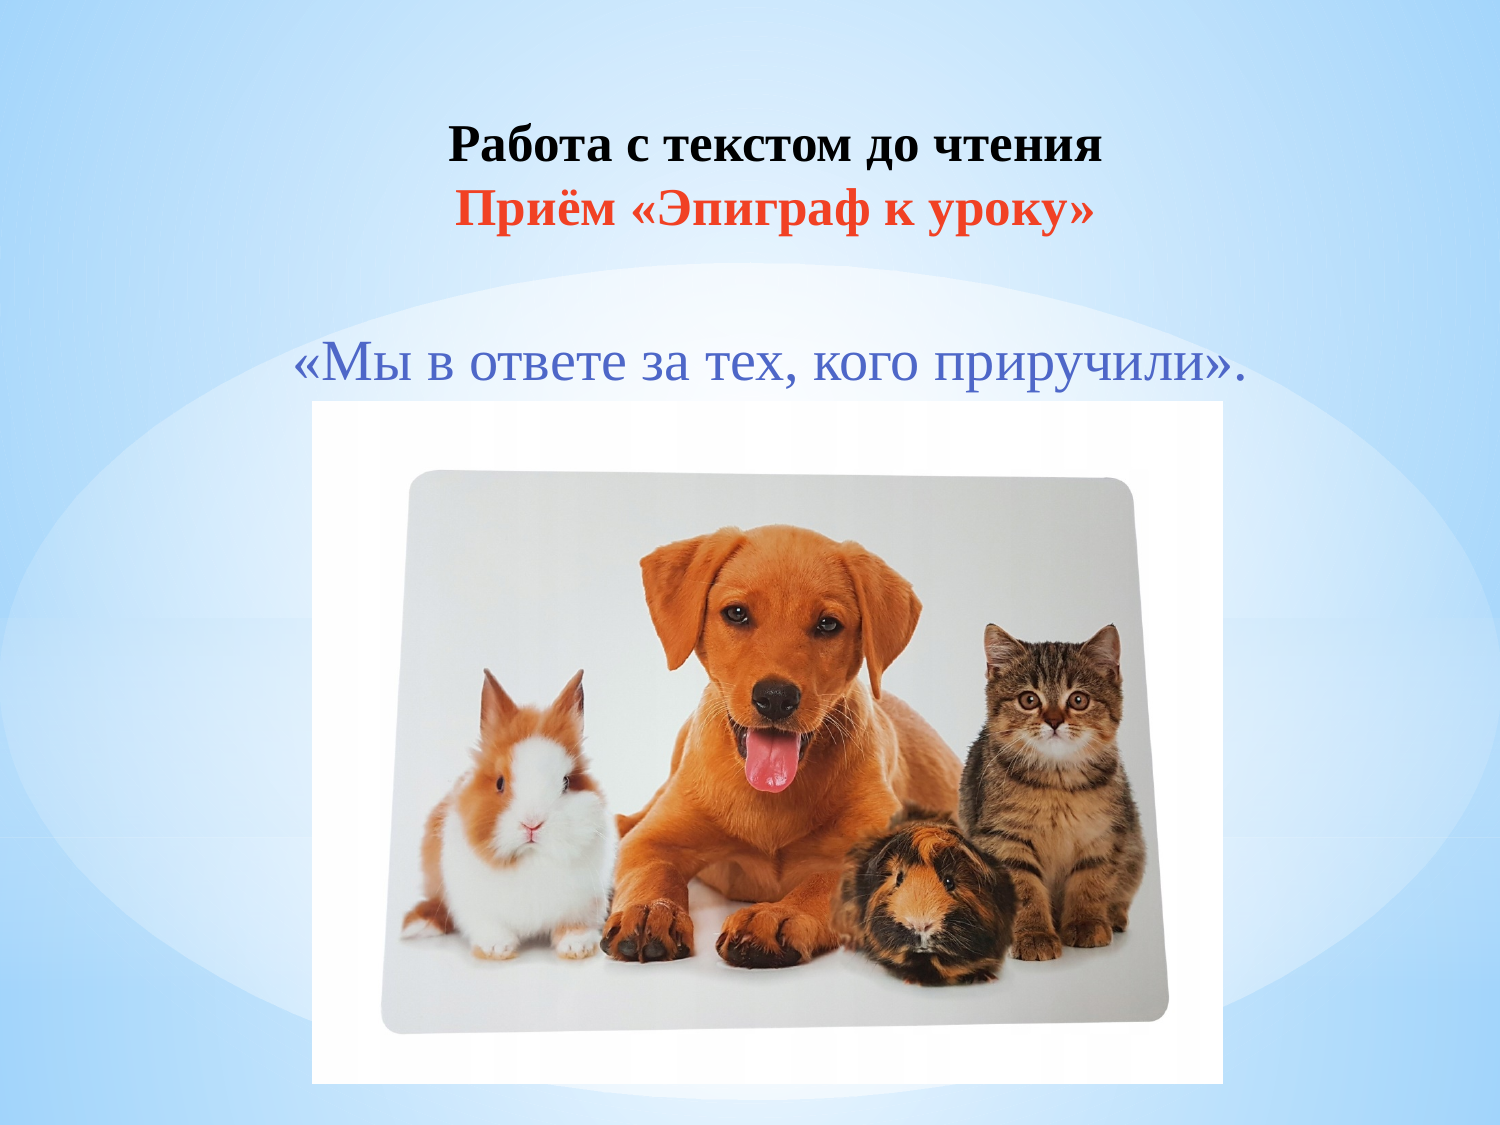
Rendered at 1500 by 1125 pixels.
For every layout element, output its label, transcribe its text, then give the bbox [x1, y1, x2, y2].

picture [312, 401, 1223, 1084]
title Работа с текстом до чтения Приём «Эпиграф к уроку» [242, 19, 1311, 327]
list «Мы в ответе за тех, кого приручили». [277, 314, 1328, 409]
